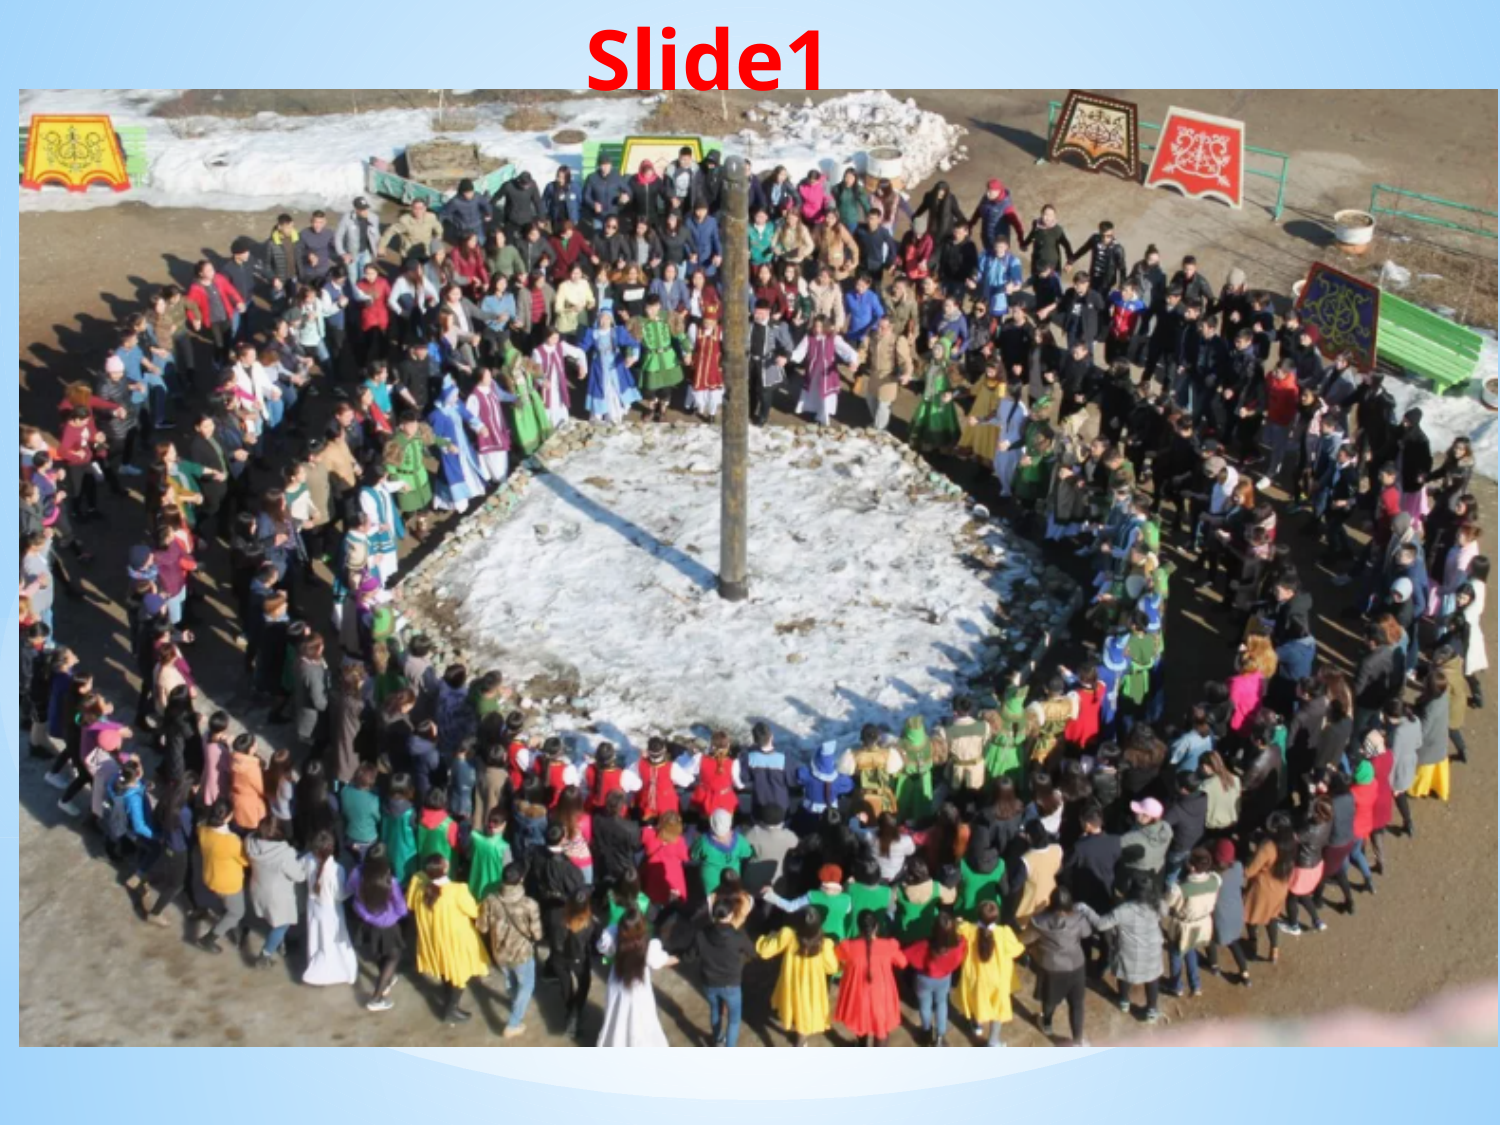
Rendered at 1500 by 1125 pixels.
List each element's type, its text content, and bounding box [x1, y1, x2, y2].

picture [19, 89, 1499, 1048]
text_box Slide1 [383, 0, 1034, 88]
